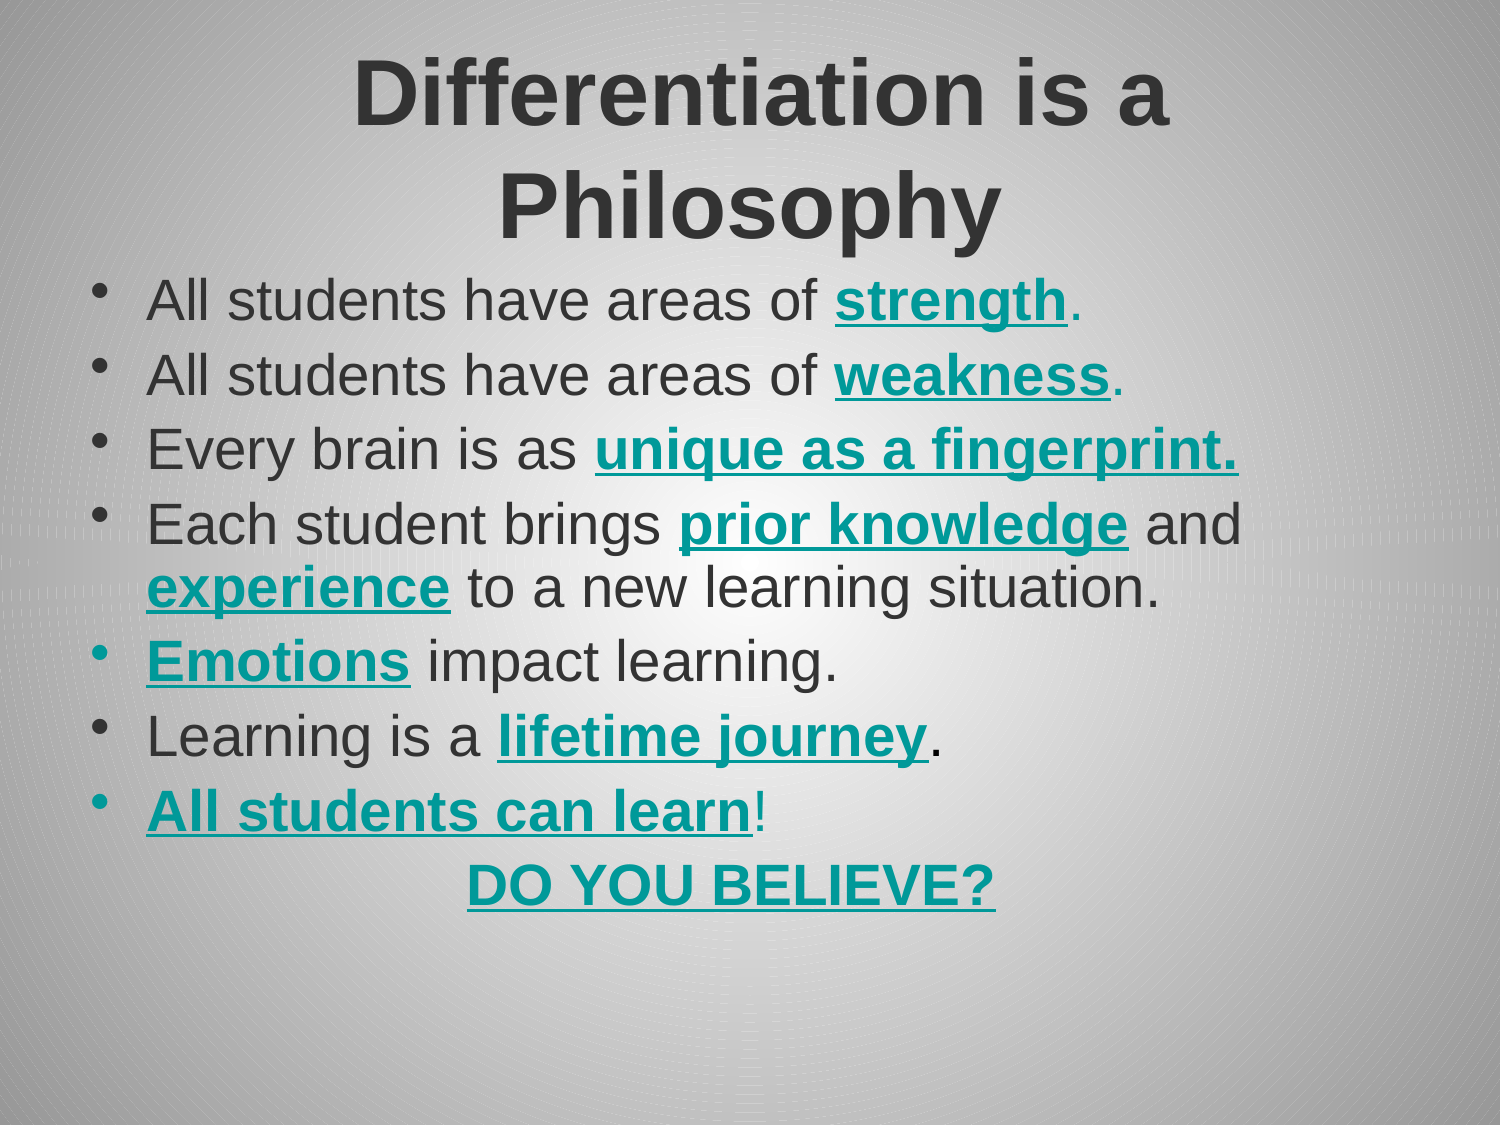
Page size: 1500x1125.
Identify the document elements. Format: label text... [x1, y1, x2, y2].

list All students have areas of strength. All students have areas of weakness. Every brain is as unique as a fingerprint. Each student brings prior knowledge and experience to a new learning situation. Emotions impact learning. Learning is a lifetime journey. All students can learn! DO YOU BELIEVE? [74, 262, 1388, 921]
title Differentiation is a Philosophy [87, 137, 1436, 245]
